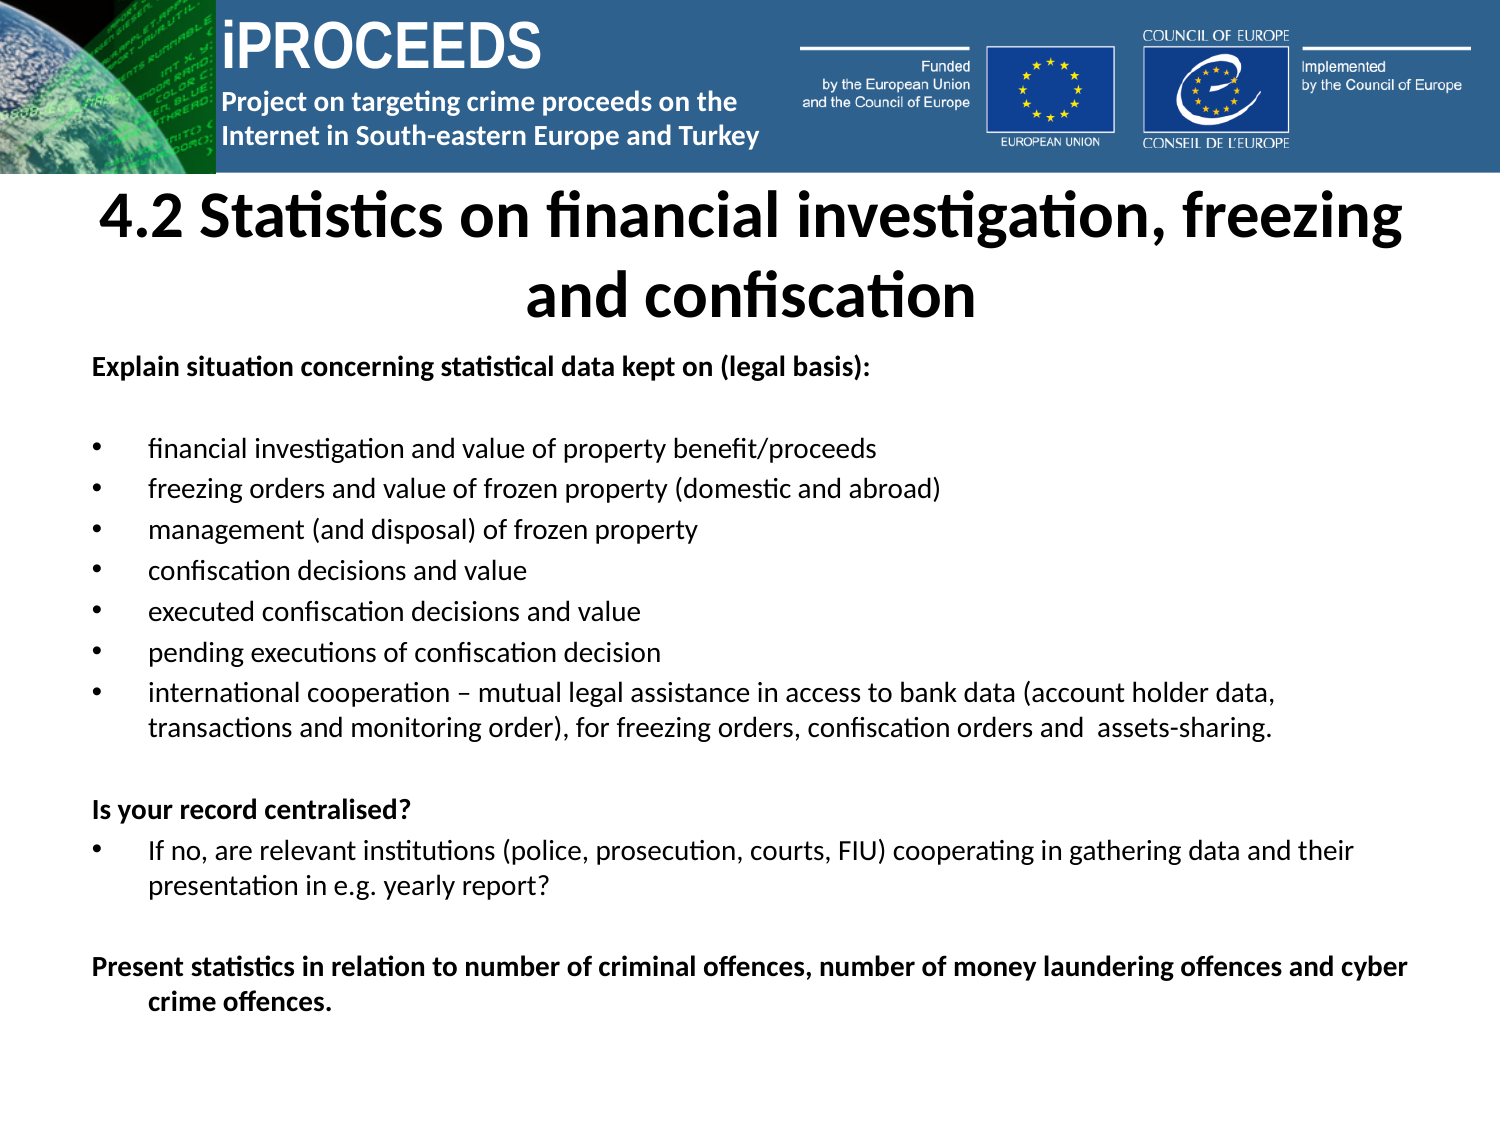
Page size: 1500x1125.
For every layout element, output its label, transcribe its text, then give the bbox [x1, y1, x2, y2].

picture [0, 0, 216, 174]
list Explain situation concerning statistical data kept on (legal basis): financial investigation and value of property benefit/proceeds freezing orders and value of frozen property (domestic and abroad) management (and disposal) of frozen property confiscation decisions and value executed confiscation decisions and value pending executions of confiscation decision international cooperation – mutual legal assistance in access to bank data (account holder data, transactions and monitoring order), for freezing orders, confiscation orders and assets-sharing. Is your record centralised? If no, are relevant institutions (police, prosecution, courts, FIU) cooperating in gathering data and their presentation in e.g. yearly report? Present statistics in relation to number of criminal offences, number of money laundering offences and cyber crime offences. [76, 339, 1427, 1043]
title 4.2 Statistics on financial investigation, freezing and confiscation [76, 172, 1427, 329]
picture [800, 30, 1471, 148]
